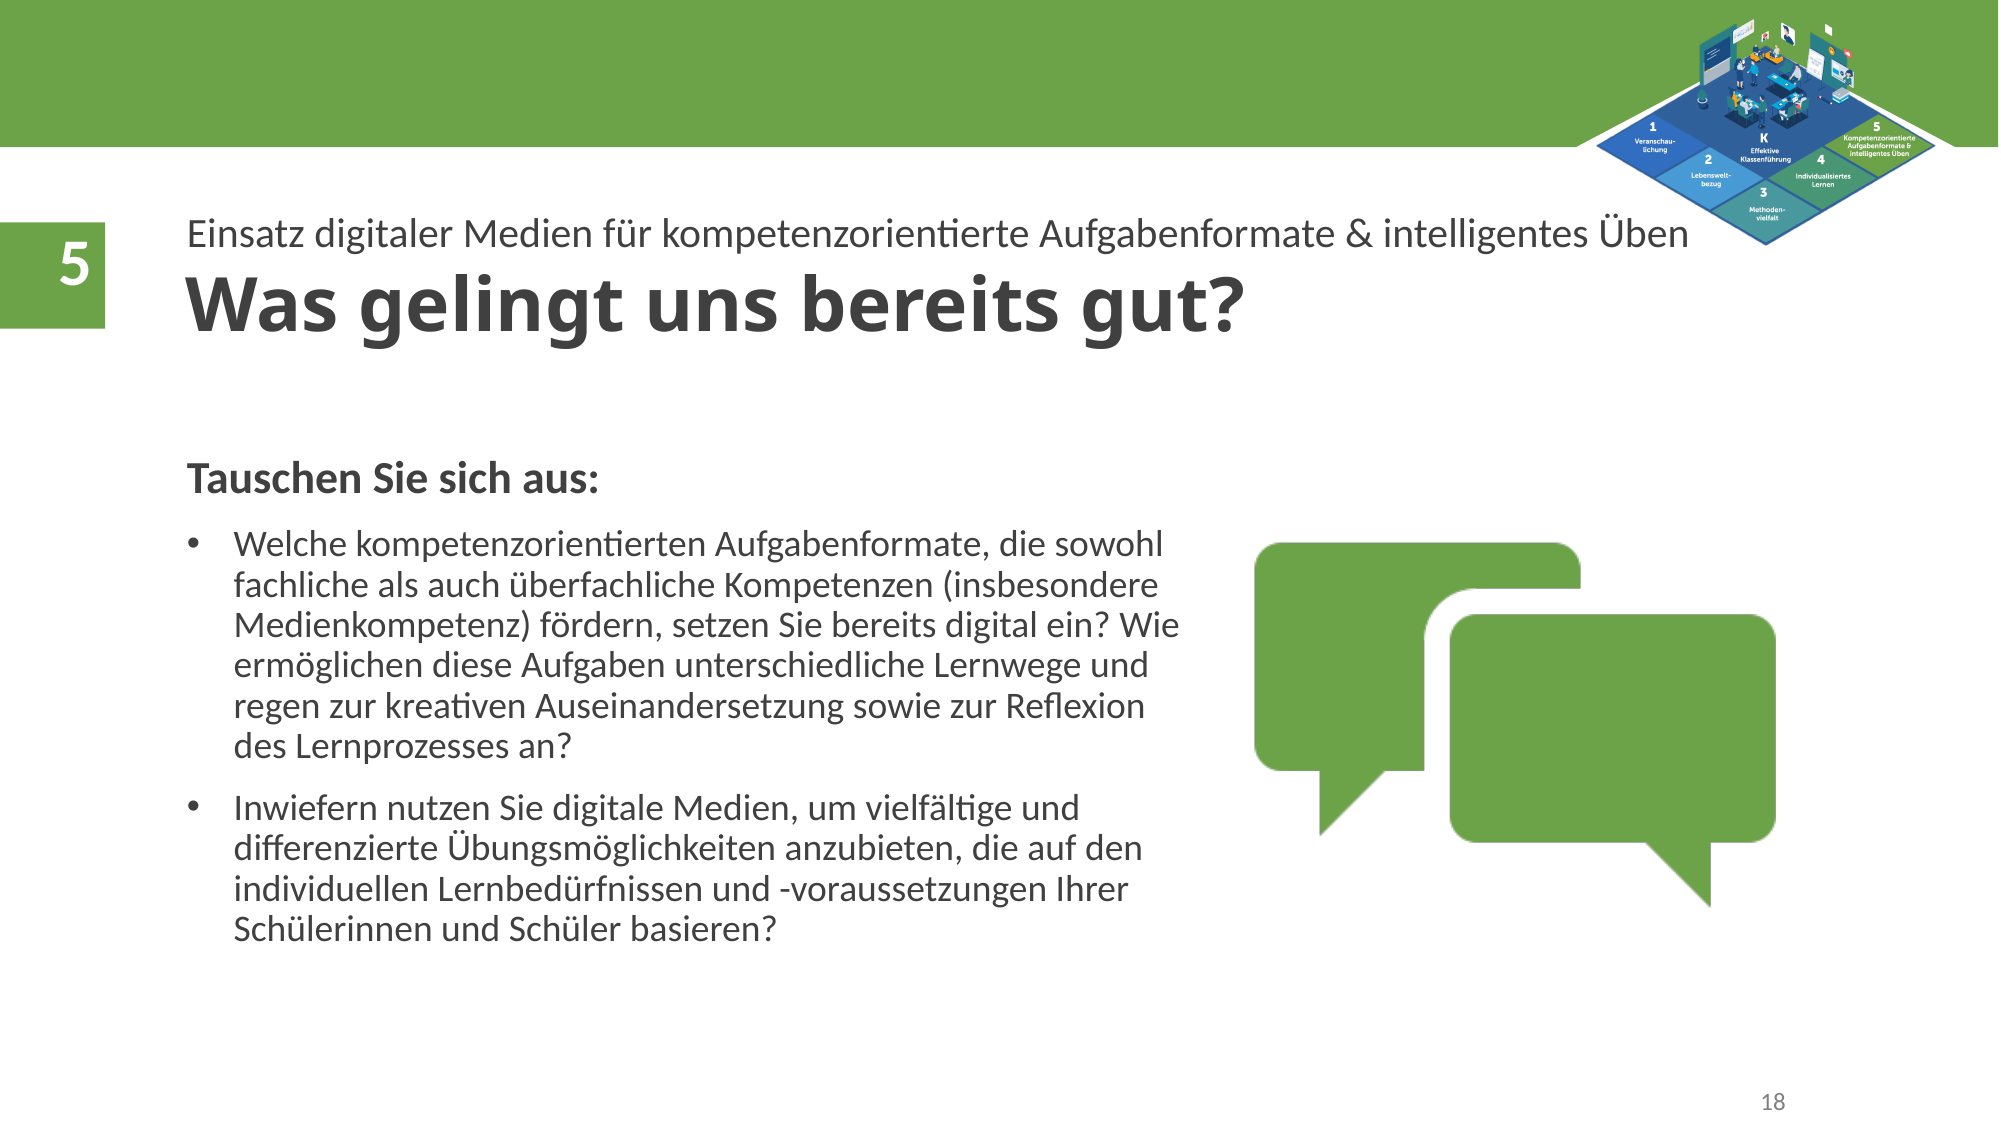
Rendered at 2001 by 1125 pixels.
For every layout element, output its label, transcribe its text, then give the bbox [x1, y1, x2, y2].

list Einsatz digitaler Medien für kompetenzorientierte Aufgabenformate & intelligentes Üben [171, 180, 1768, 264]
list Tauschen Sie sich aus: Welche kompetenzorientierten Aufgabenformate, die sowohl fachliche als auch überfachliche Kompetenzen (insbesondere Medienkompetenz) fördern, setzen Sie bereits digital ein? Wie ermöglichen diese Aufgaben unterschiedliche Lernwege und regen zur kreativen Auseinandersetzung sowie zur Reflexion des Lernprozesses an? Inwiefern nutzen Sie digitale Medien, um vielfältige und differenzierte Übungsmöglichkeiten anzubieten, die auf den individuellen Lernbedürfnissen und -voraussetzungen Ihrer Schülerinnen und Schüler basieren? [171, 446, 1203, 1038]
picture [1203, 413, 1829, 1038]
list Was gelingt uns bereits gut? [170, 272, 1901, 356]
slide_number 18 [1350, 1075, 1801, 1125]
picture [1589, 12, 1942, 249]
